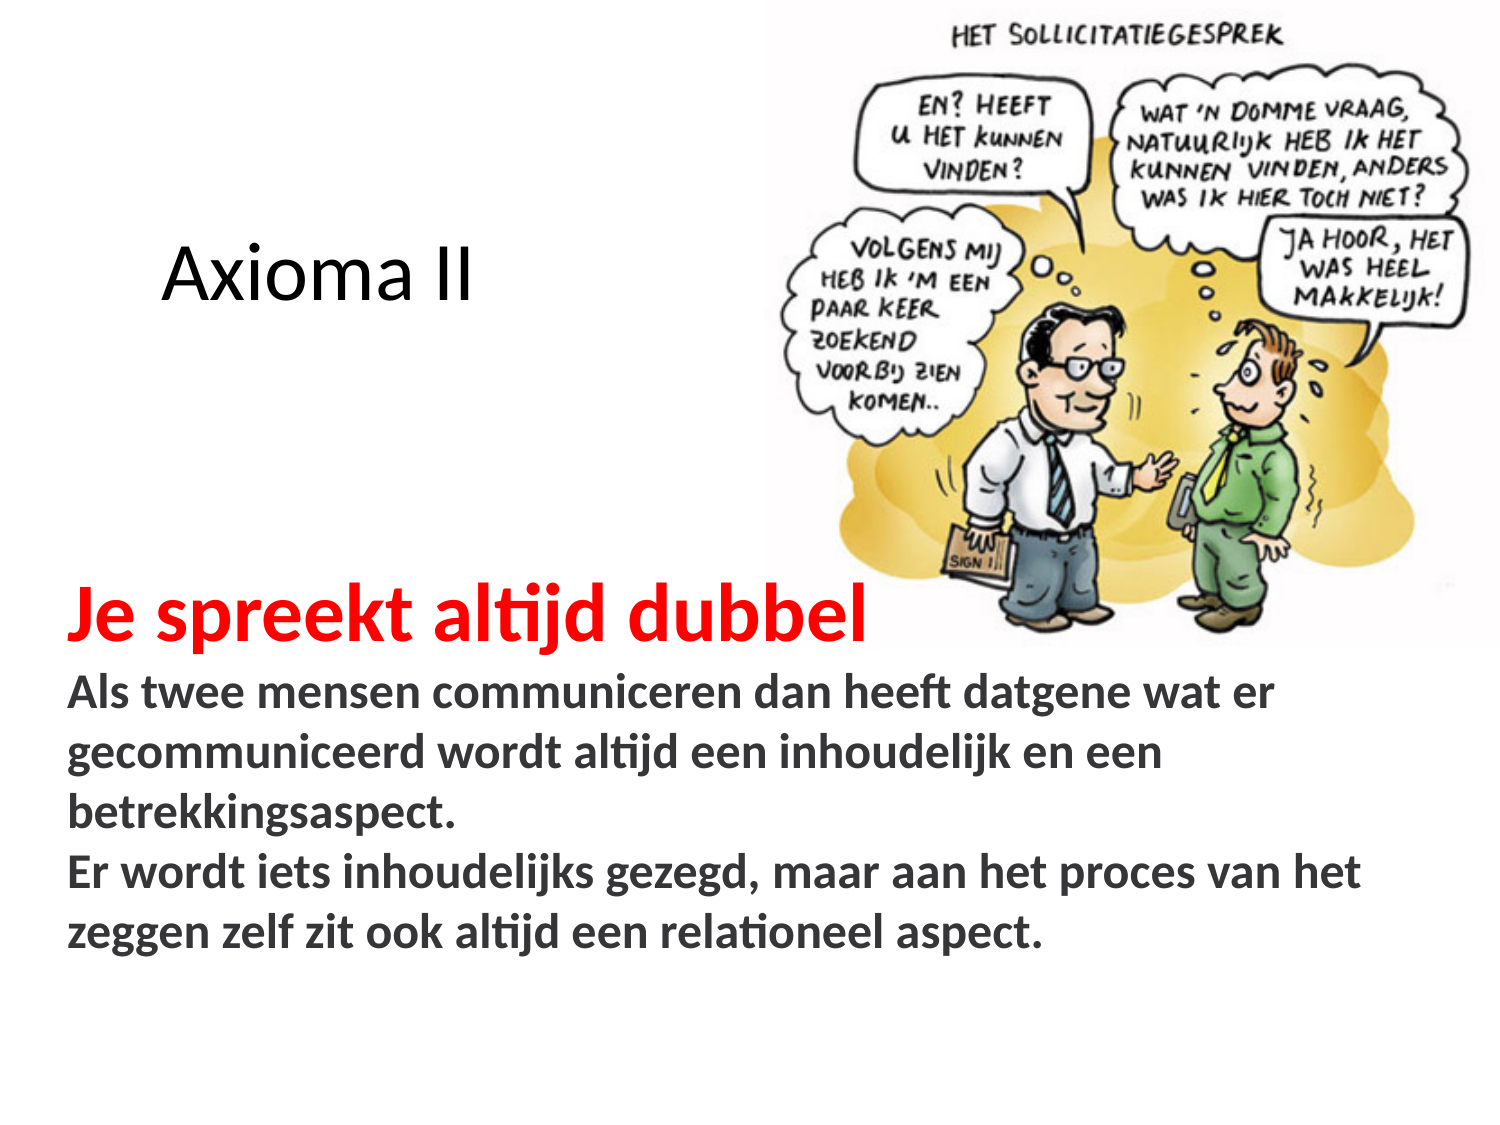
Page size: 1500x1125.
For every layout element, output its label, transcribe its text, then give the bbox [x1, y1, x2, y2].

picture [763, 0, 1500, 646]
text_box Je spreekt altijd dubbel Als twee mensen communiceren dan heeft datgene wat er gecommuniceerd wordt altijd een inhoudelijk en een betrekkingsaspect. Er wordt iets inhoudelijks gezegd, maar aan het proces van het zeggen zelf zit ook altijd een relationeel aspect. [52, 550, 1387, 966]
title Axioma II [112, 196, 526, 338]
